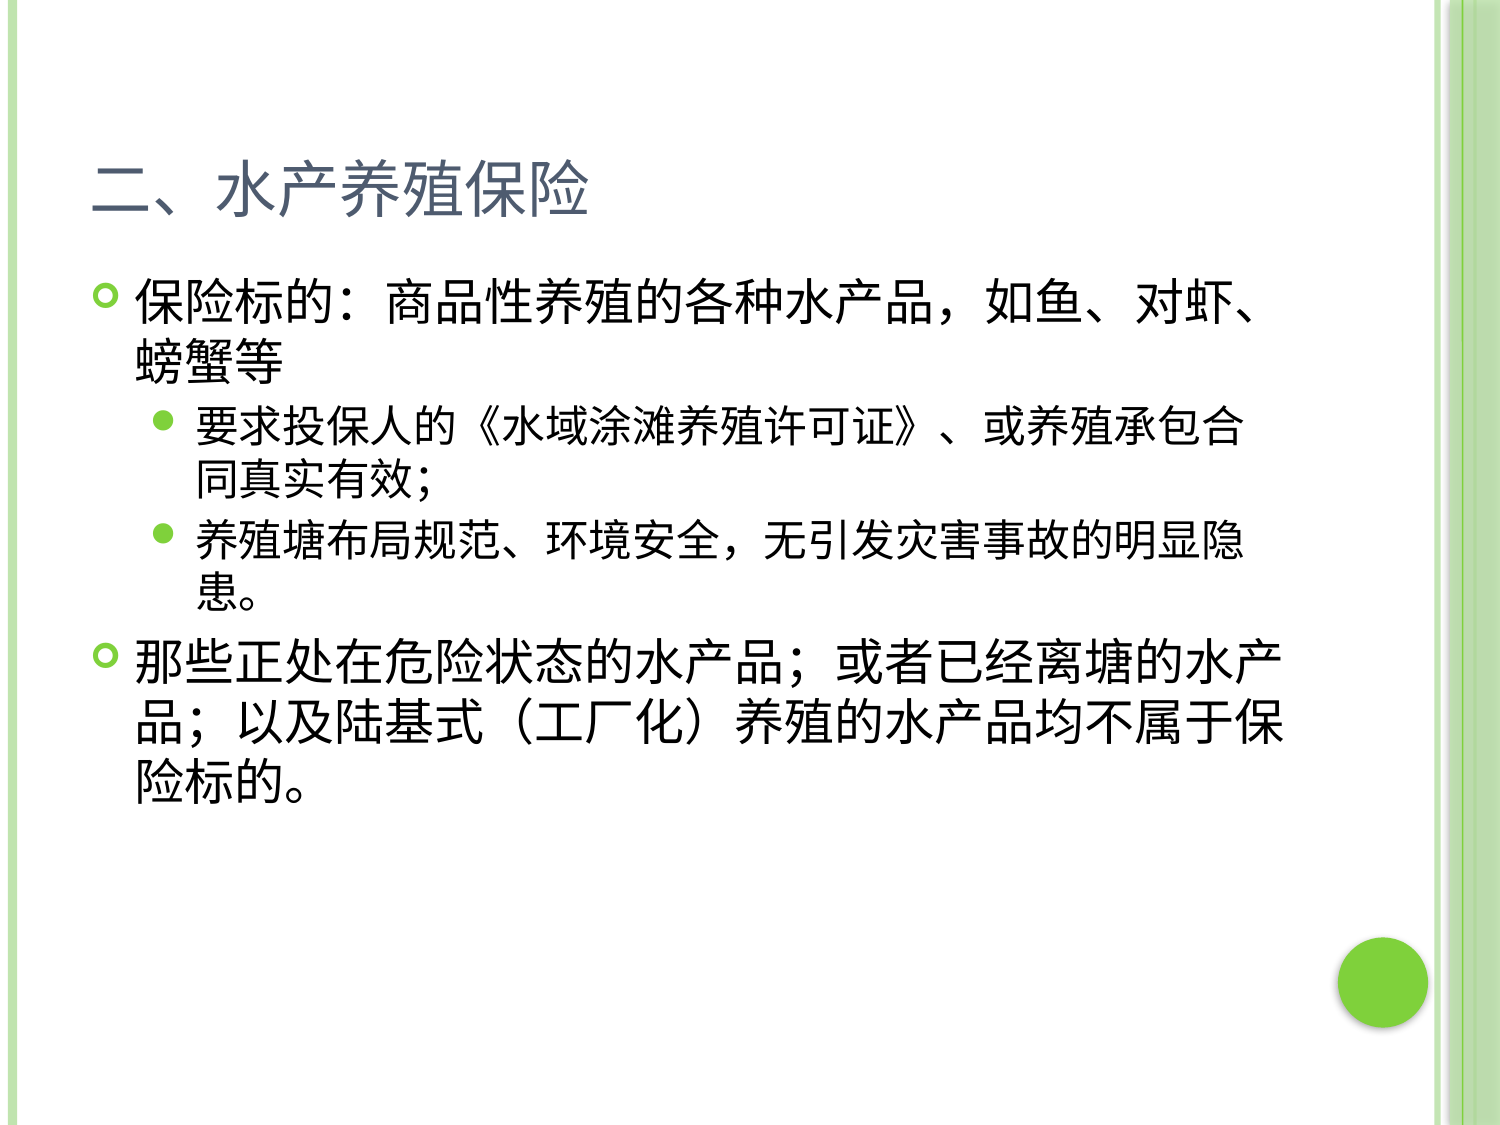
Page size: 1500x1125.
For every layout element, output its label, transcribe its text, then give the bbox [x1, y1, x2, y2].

list 保险标的：商品性养殖的各种水产品，如鱼、对虾、螃蟹等 要求投保人的《水域涂滩养殖许可证》、或养殖承包合同真实有效； 养殖塘布局规范、环境安全，无引发灾害事故的明显隐患。 那些正处在危险状态的水产品；或者已经离塘的水产品；以及陆基式（工厂化）养殖的水产品均不属于保险标的。 [74, 262, 1301, 1063]
title 二、水产养殖保险 [75, 45, 1300, 233]
